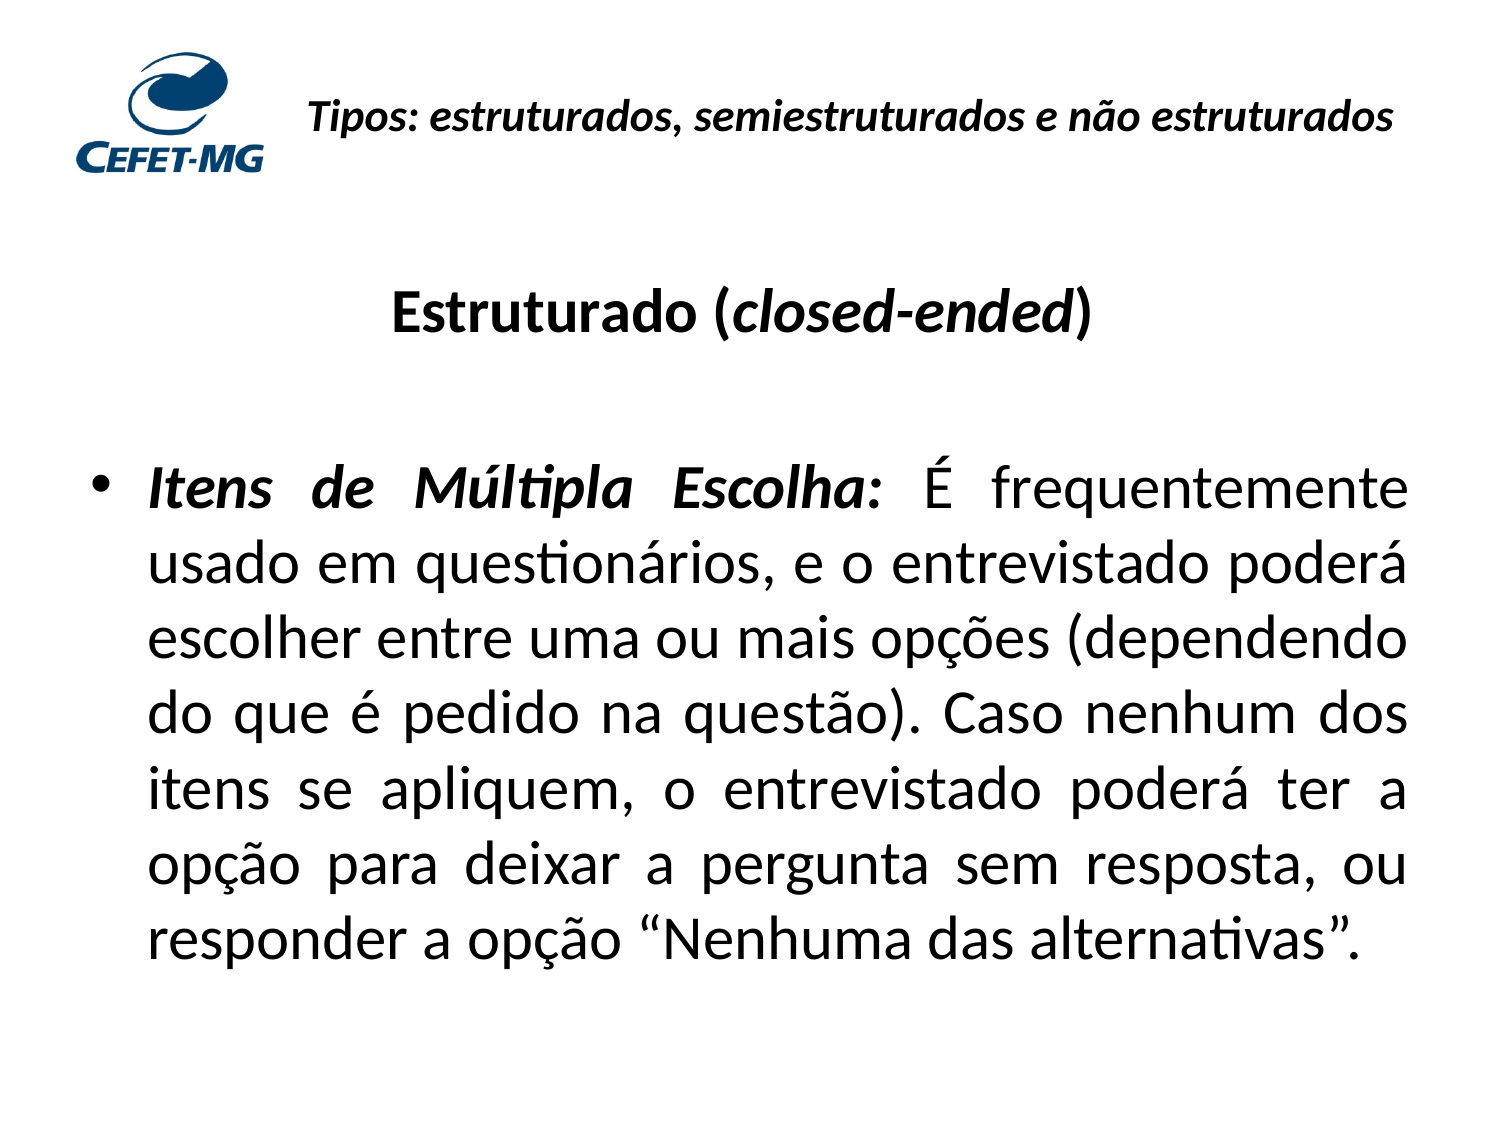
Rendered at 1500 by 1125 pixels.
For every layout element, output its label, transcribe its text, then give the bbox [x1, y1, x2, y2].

list Estruturado (closed-ended) Itens de Múltipla Escolha: É frequentemente usado em questionários, e o entrevistado poderá escolher entre uma ou mais opções (dependendo do que é pedido na questão). Caso nenhum dos itens se apliquem, o entrevistado poderá ter a opção para deixar a pergunta sem resposta, ou responder a opção “Nenhuma das alternativas”. [75, 262, 1425, 1005]
text_box Tipos: estruturados, semiestruturados e não estruturados [277, 78, 1424, 149]
picture [76, 51, 264, 173]
